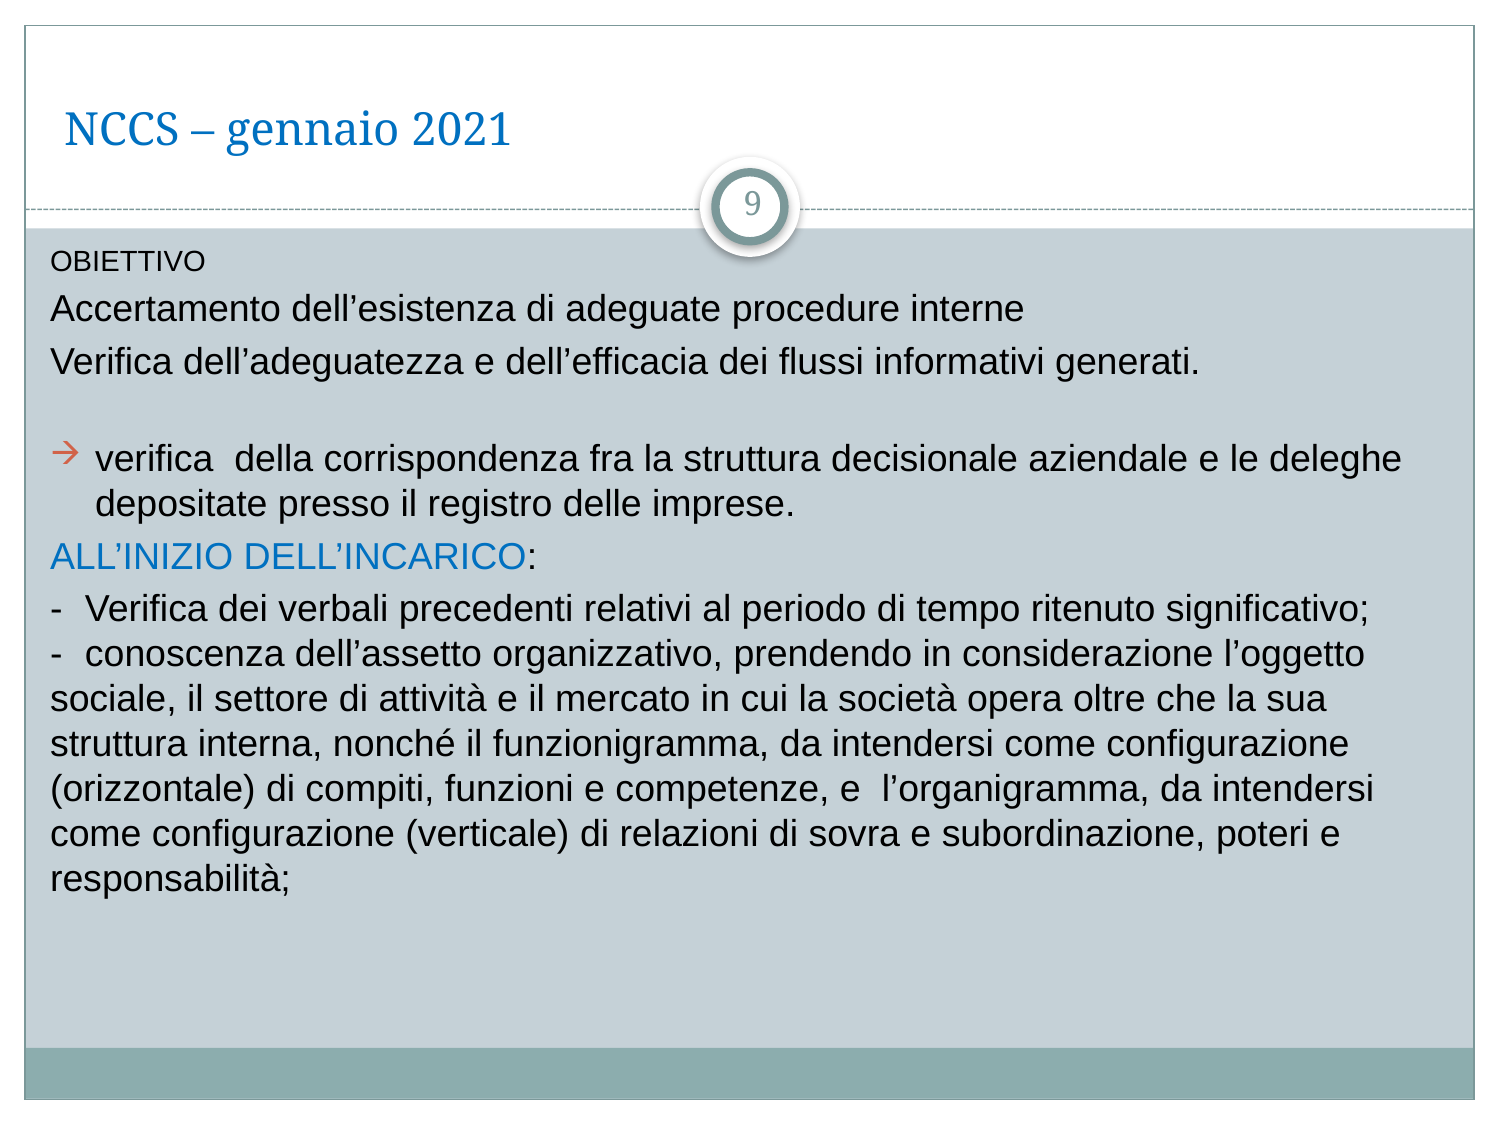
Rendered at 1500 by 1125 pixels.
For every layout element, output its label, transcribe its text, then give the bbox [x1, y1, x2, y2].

title NCCS – gennaio 2021 [49, 37, 1450, 162]
list OBIETTIVO Accertamento dell’esistenza di adeguate procedure interne Verifica dell’adeguatezza e dell’efficacia dei flussi informativi generati. verifica della corrispondenza fra la struttura decisionale aziendale e le deleghe depositate presso il registro delle imprese. ALL’INIZIO DELL’INCARICO: - Verifica dei verbali precedenti relativi al periodo di tempo ritenuto significativo; - conoscenza dell’assetto organizzativo, prendendo in considerazione l’oggetto sociale, il settore di attività e il mercato in cui la società opera oltre che la sua struttura interna, nonché il funzionigramma, da intendersi come configurazione (orizzontale) di compiti, funzioni e competenze, e l’organigramma, da intendersi come configurazione (verticale) di relazioni di sovra e subordinazione, poteri e responsabilità; [35, 234, 1431, 985]
slide_number 9 [715, 168, 791, 241]
